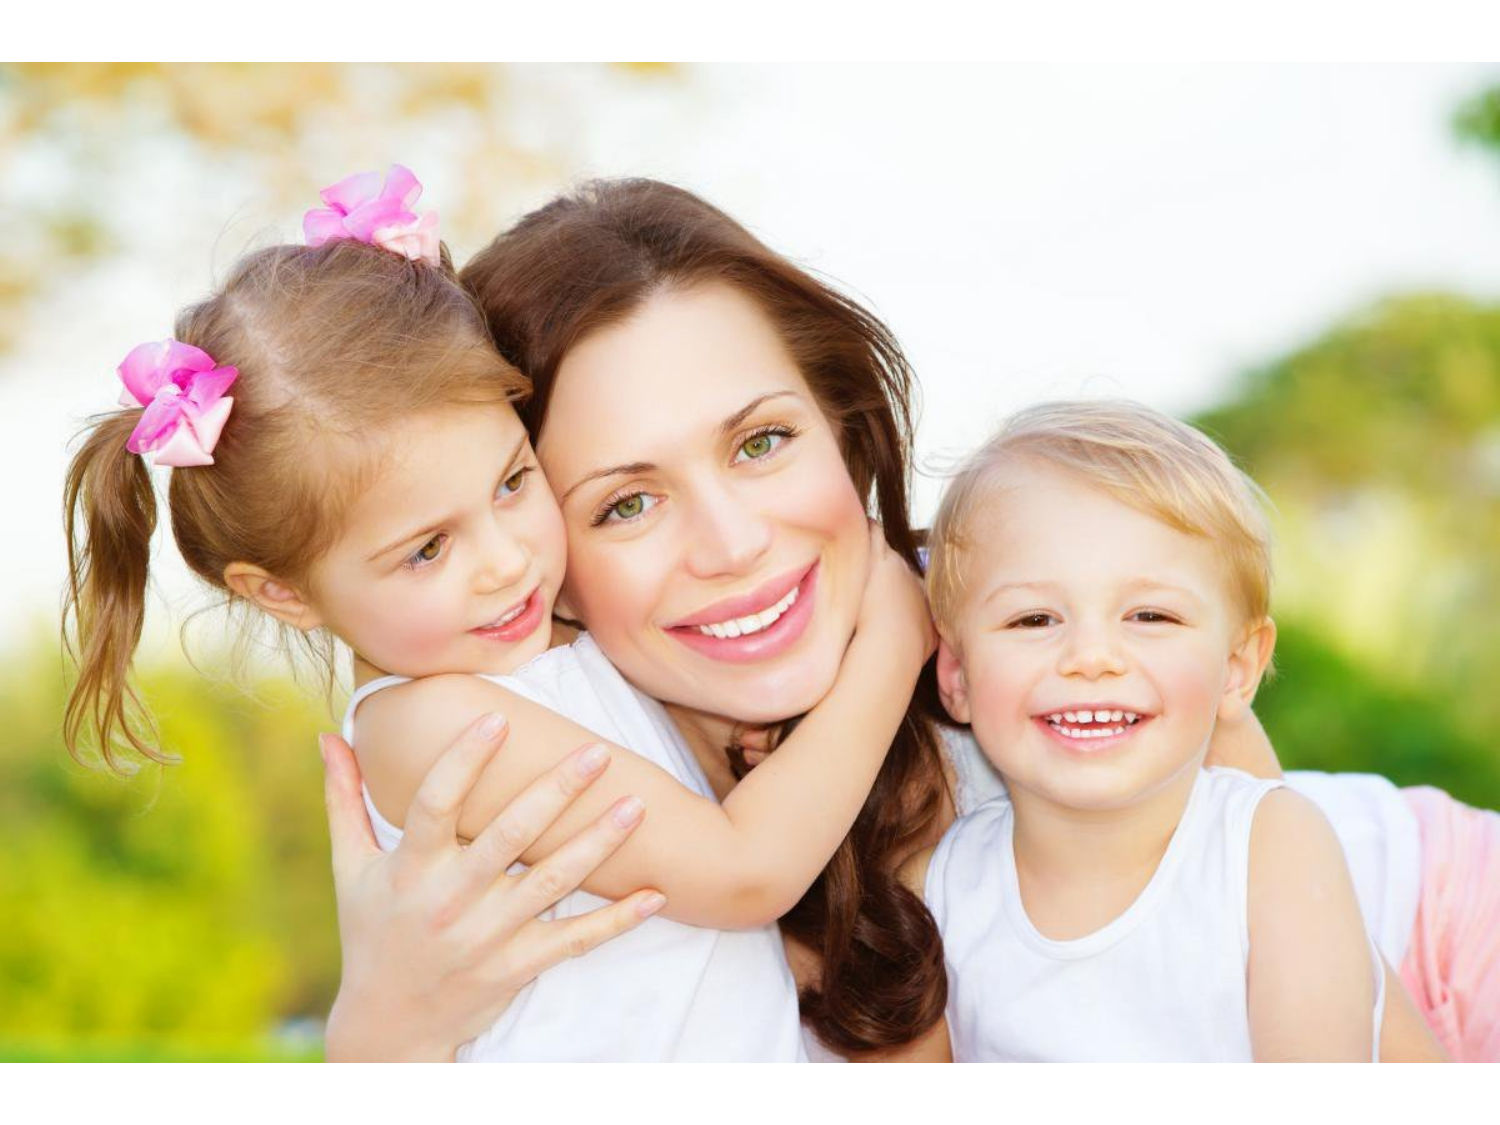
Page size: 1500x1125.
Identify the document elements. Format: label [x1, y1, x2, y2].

picture [0, 62, 1500, 1063]
